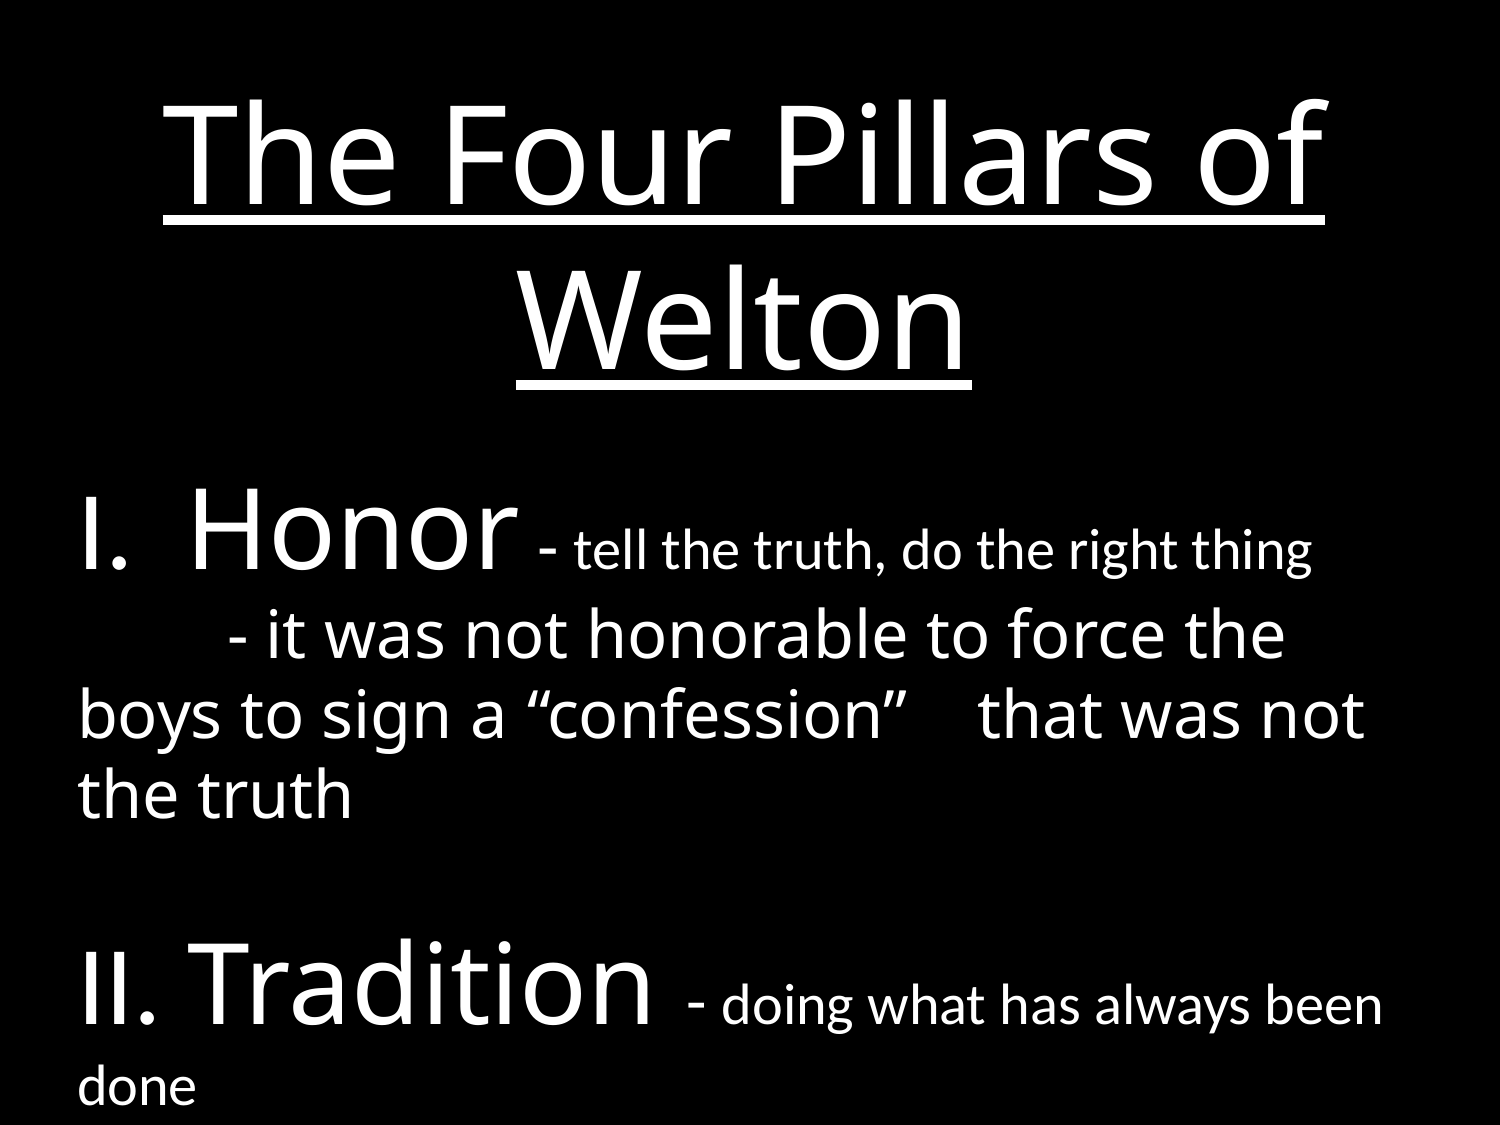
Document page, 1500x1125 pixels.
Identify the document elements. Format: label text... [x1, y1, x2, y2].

text_box The Four Pillars of Welton I. Honor - tell the truth, do the right thing - it was not honorable to force the boys to sign a “confession” that was not the truth II. Tradition - doing what has always been done -the traditional methods of teaching were not the best for the students-traditions that are hurtful are not honorable or excellent [62, 0, 1425, 1125]
